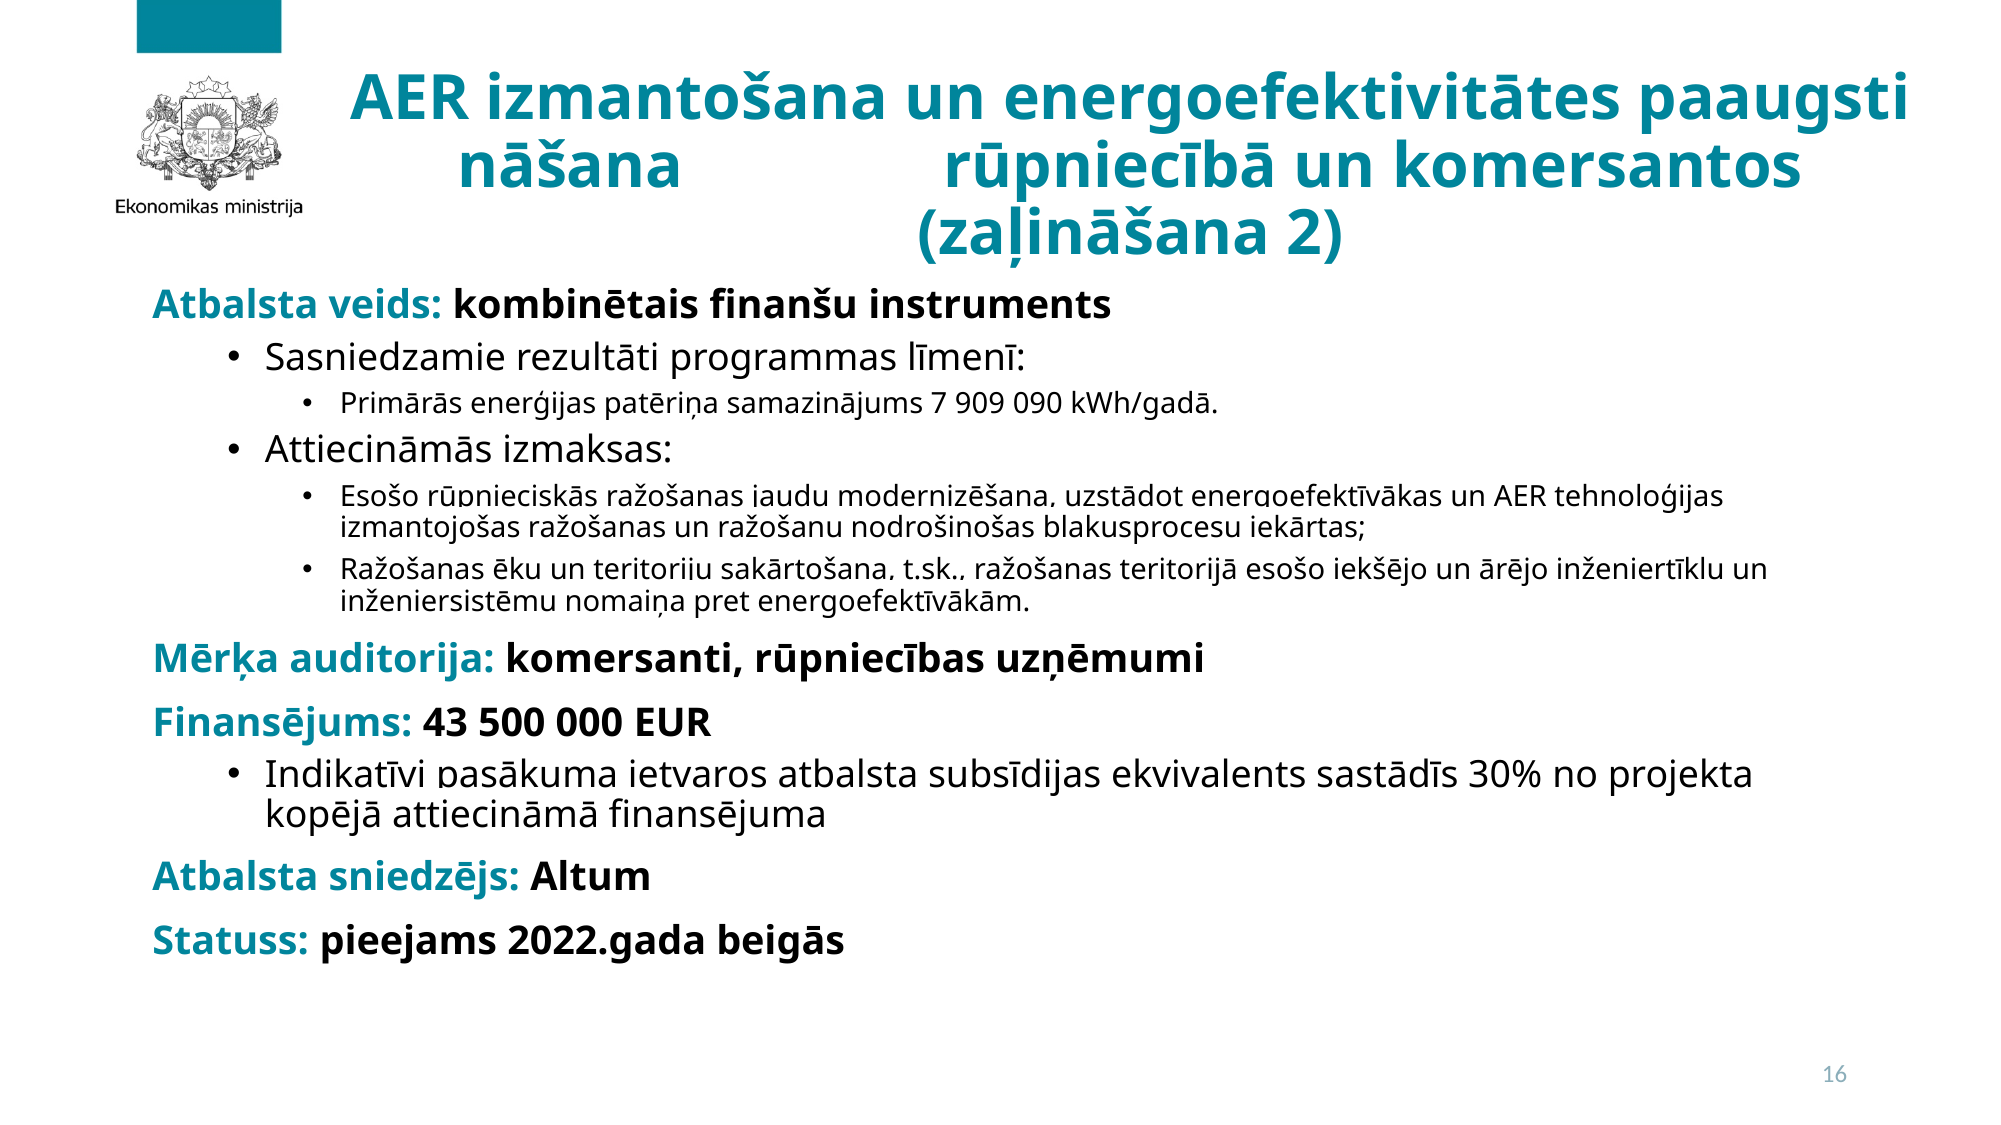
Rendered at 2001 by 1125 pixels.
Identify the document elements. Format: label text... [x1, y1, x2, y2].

picture [64, 0, 354, 322]
title AER izmantošana un energoefektivitātes paaugstināšana rūpniecībā un komersantos (zaļināšana 2) [331, 56, 1930, 278]
slide_number 16 [1412, 1042, 1863, 1103]
list Atbalsta veids: kombinētais finanšu instruments Sasniedzamie rezultāti programmas līmenī: Primārās enerģijas patēriņa samazinājums 7 909 090 kWh/gadā. Attiecināmās izmaksas: Esošo rūpnieciskās ražošanas jaudu modernizēšana, uzstādot energoefektīvākas un AER tehnoloģijas izmantojošas ražošanas un ražošanu nodrošinošas blakusprocesu iekārtas; Ražošanas ēku un teritoriju sakārtošana, t.sk., ražošanas teritorijā esošo iekšējo un ārējo inženiertīklu un inženiersistēmu nomaiņa pret energoefektīvākām. Mērķa auditorija: komersanti, rūpniecības uzņēmumi Finansējums: 43 500 000 EUR Indikatīvi pasākuma ietvaros atbalsta subsīdijas ekvivalents sastādīs 30% no projekta kopējā attiecināmā finansējuma Atbalsta sniedzējs: Altum Statuss: pieejams 2022.gada beigās [137, 277, 1863, 1103]
